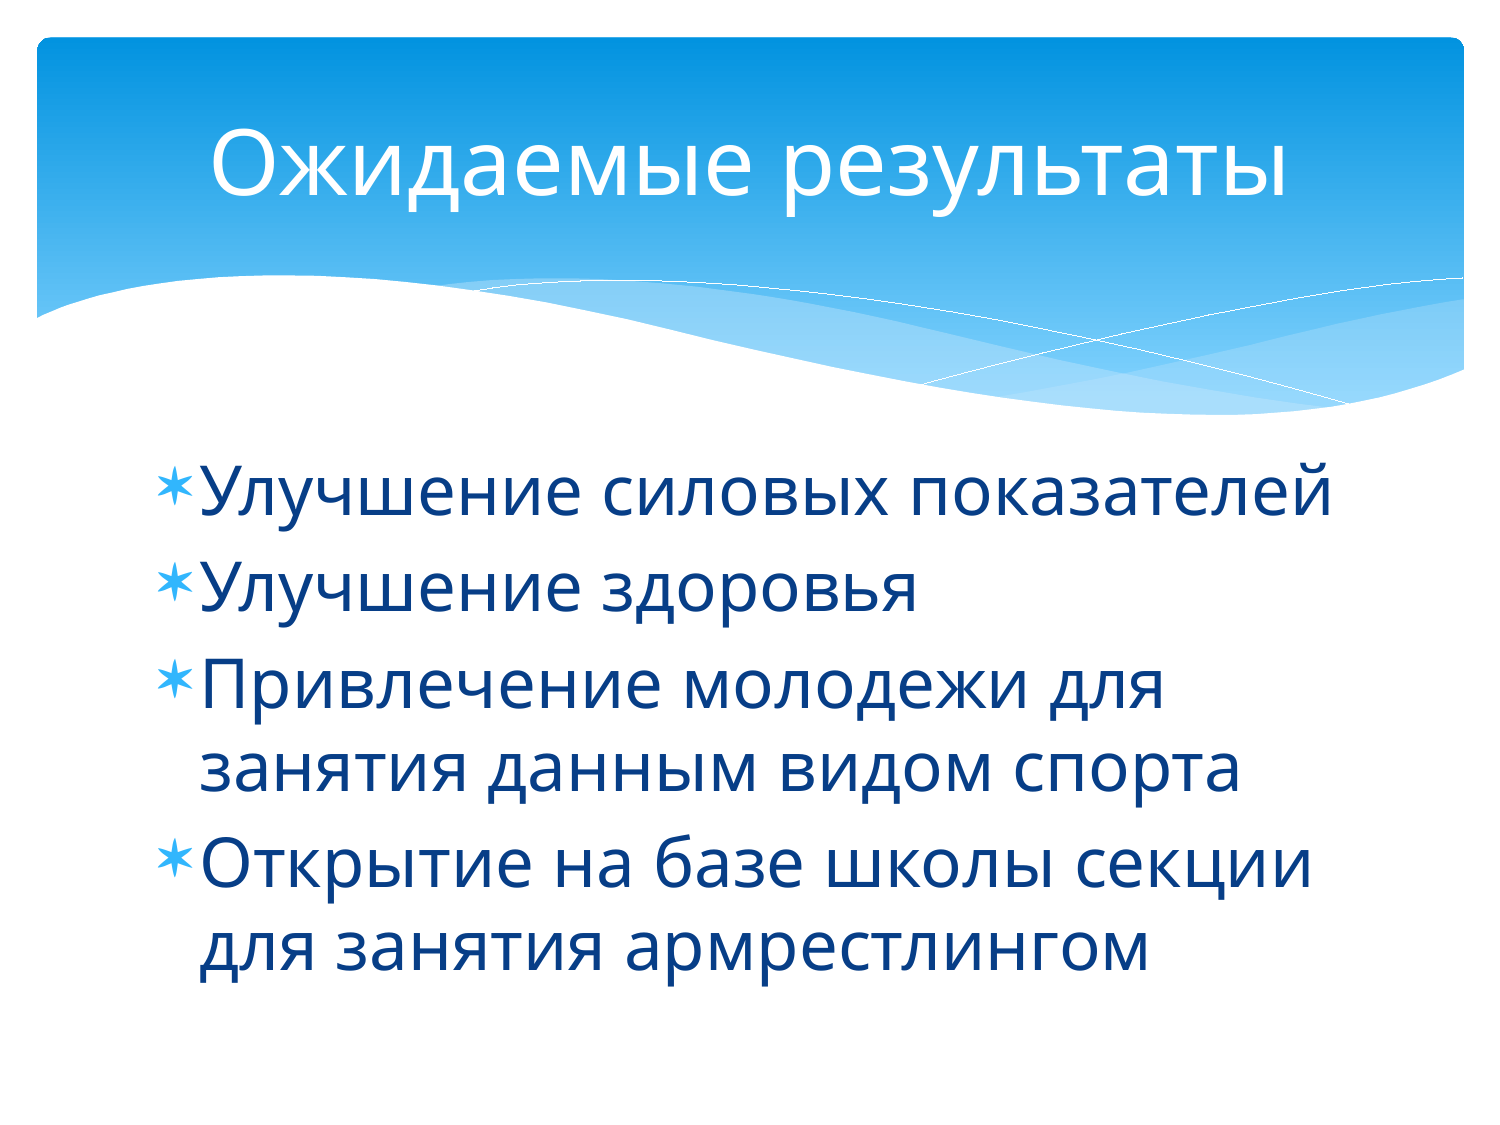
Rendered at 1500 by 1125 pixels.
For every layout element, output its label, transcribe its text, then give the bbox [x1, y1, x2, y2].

list Улучшение силовых показателей Улучшение здоровья Привлечение молодежи для занятия данным видом спорта Открытие на базе школы секции для занятия армрестлингом [143, 438, 1359, 1005]
title Ожидаемые результаты [75, 55, 1425, 261]
